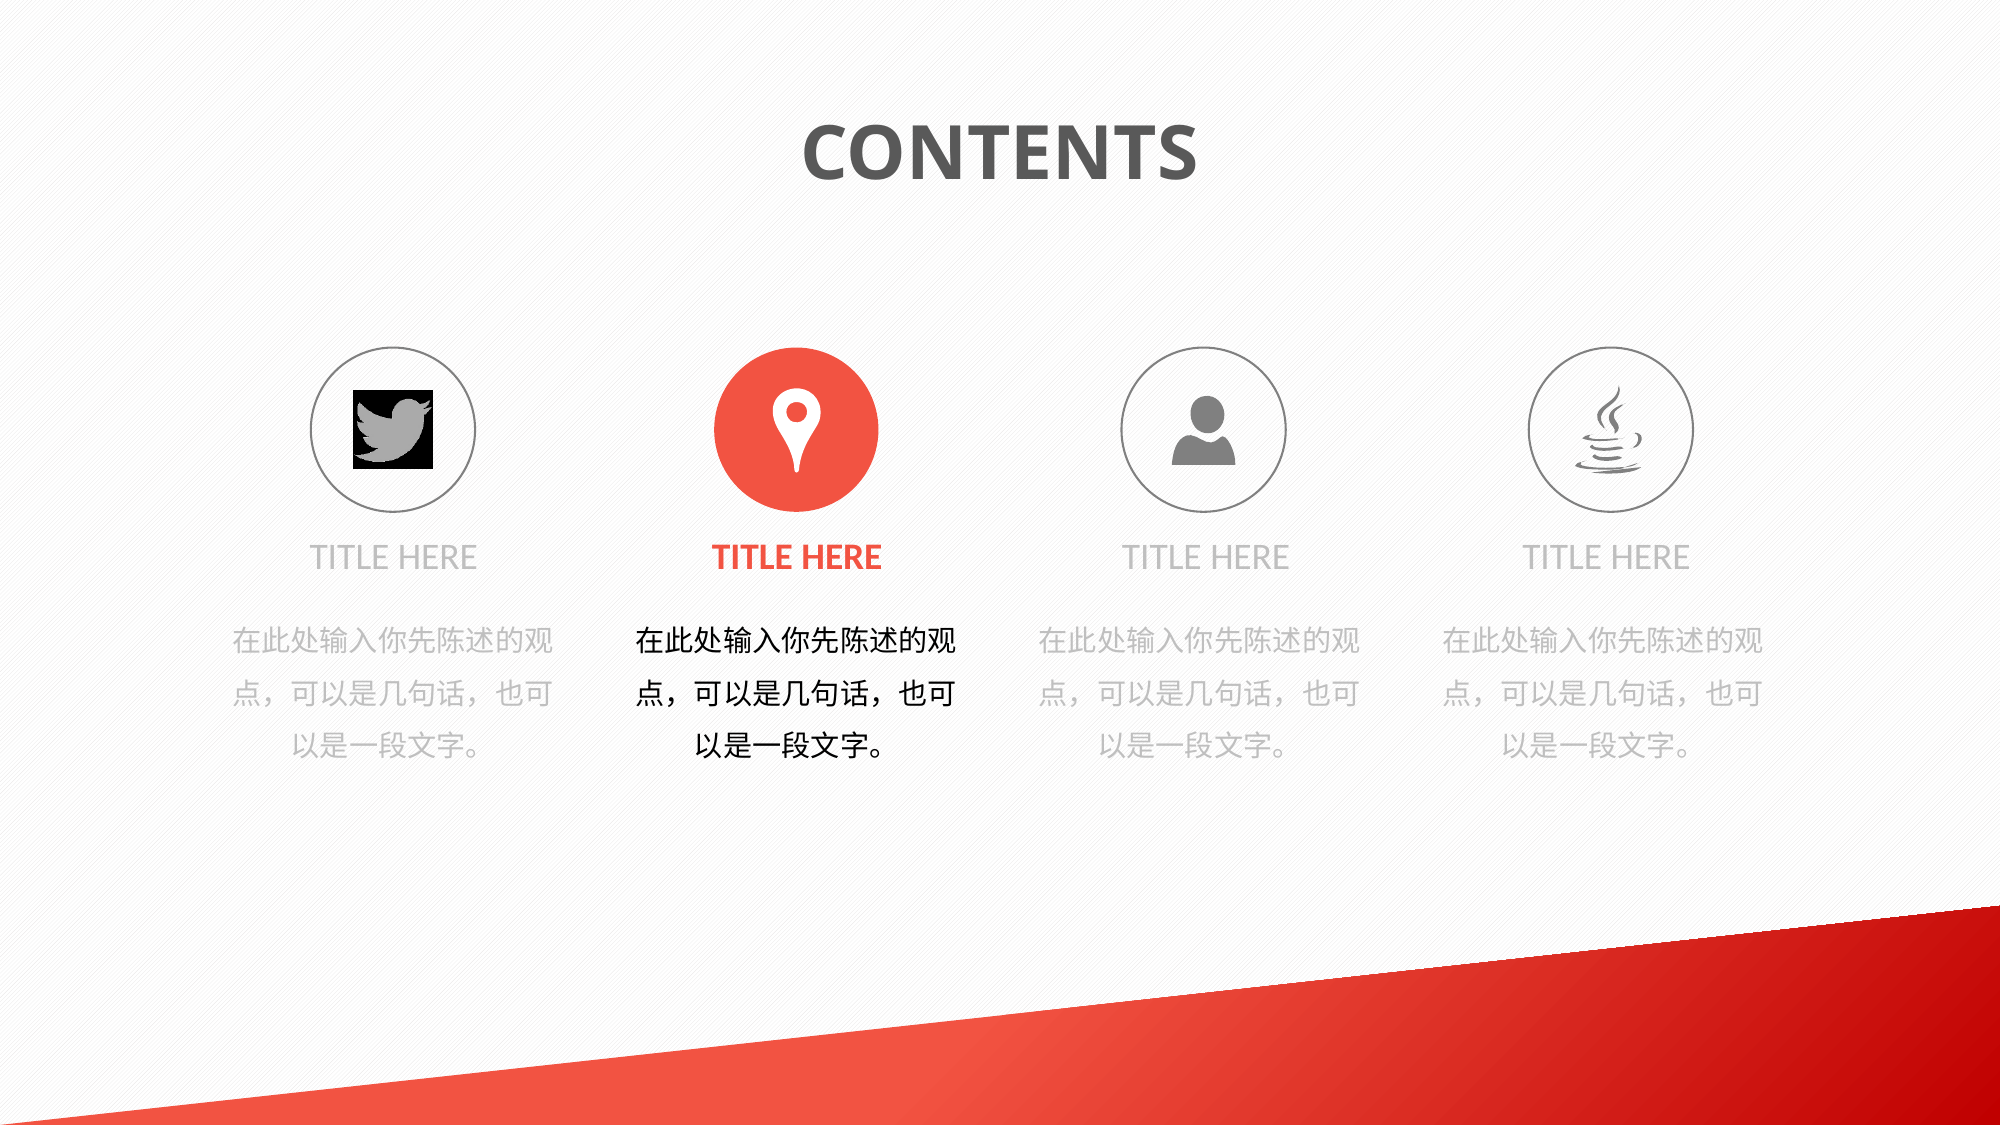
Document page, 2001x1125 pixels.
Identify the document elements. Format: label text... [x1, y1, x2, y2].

picture [353, 390, 433, 469]
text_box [1171, 394, 1236, 465]
text_box [713, 346, 880, 513]
text_box 在此处输入你先陈述的观点，可以是几句话，也可以是一段文字。 [617, 597, 976, 770]
text_box [309, 346, 477, 513]
text_box TITLE HERE [697, 524, 898, 585]
text_box [772, 388, 821, 473]
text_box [1574, 384, 1647, 475]
text_box TITLE HERE [1507, 524, 1706, 585]
text_box TITLE HERE [294, 524, 494, 585]
text_box CONTENTS [785, 97, 1214, 203]
text_box [1120, 346, 1287, 513]
text_box TITLE HERE [1107, 524, 1306, 585]
text_box [1527, 346, 1695, 513]
text_box 在此处输入你先陈述的观点，可以是几句话，也可以是一段文字。 [213, 597, 572, 770]
text_box 在此处输入你先陈述的观点，可以是几句话，也可以是一段文字。 [1020, 597, 1379, 770]
text_box 在此处输入你先陈述的观点，可以是几句话，也可以是一段文字。 [1423, 597, 1782, 770]
text_box [0, 904, 2000, 1125]
